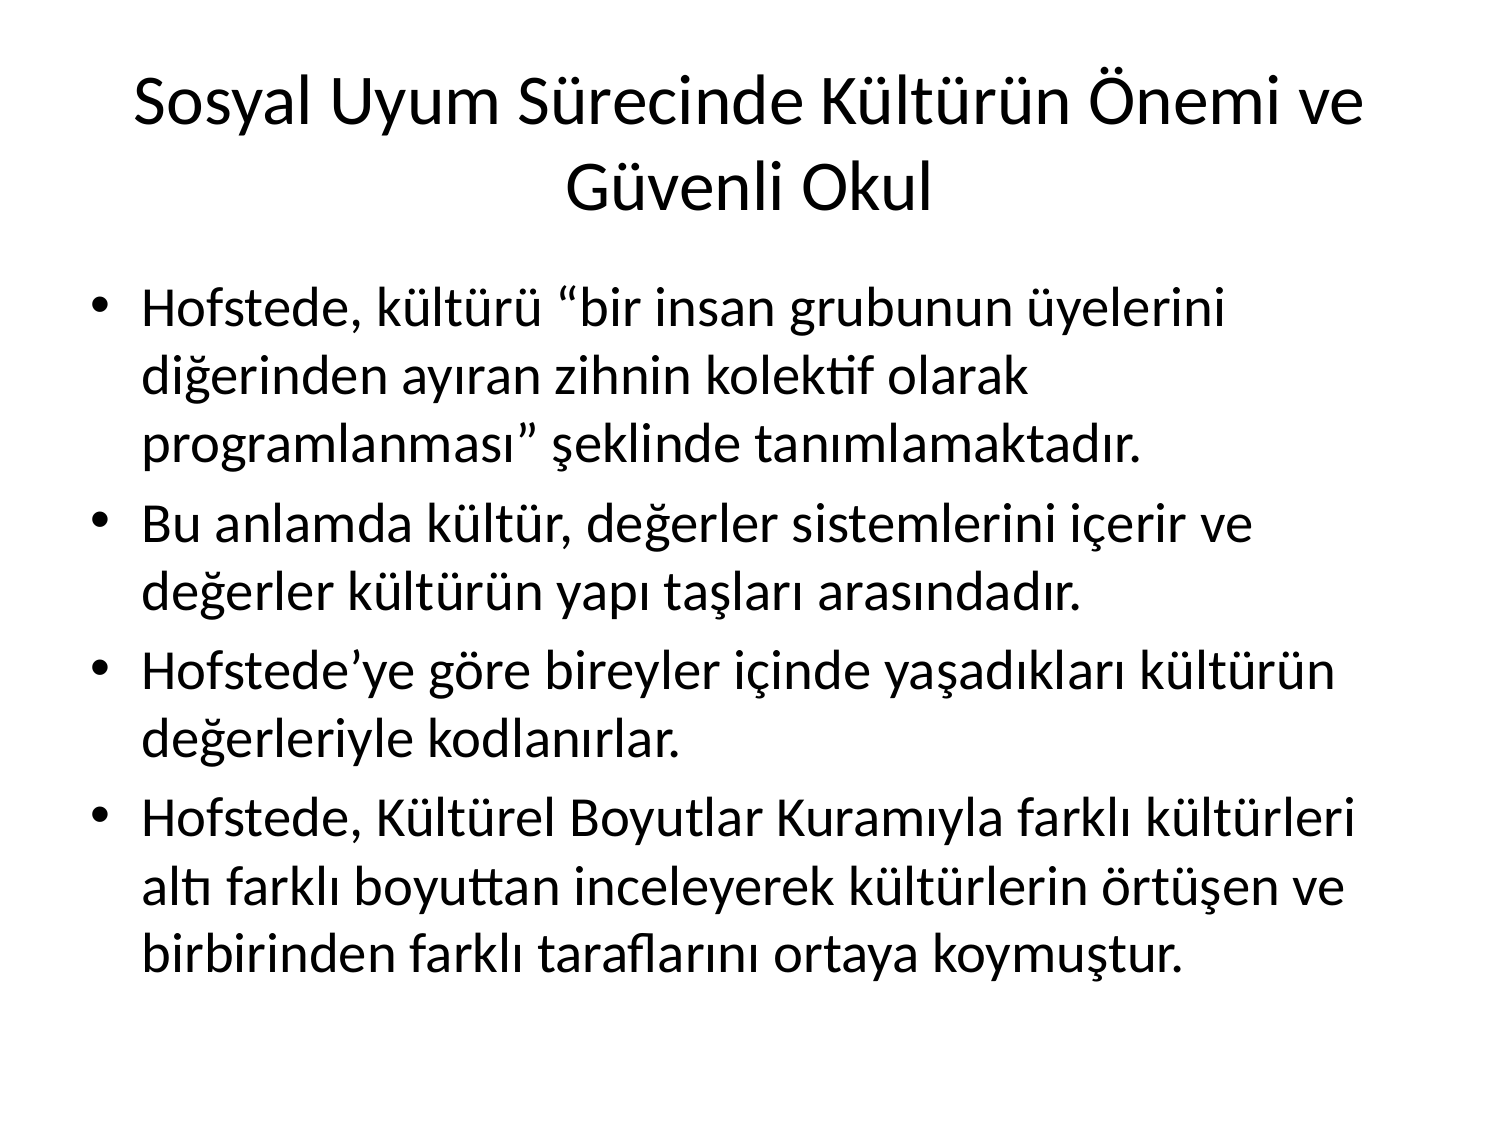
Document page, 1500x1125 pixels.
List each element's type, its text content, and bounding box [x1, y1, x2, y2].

list Hofstede, kültürü “bir insan grubunun üyelerini diğerinden ayıran zihnin kolektif olarak programlanması” şeklinde tanımlamaktadır. Bu anlamda kültür, değerler sistemlerini içerir ve değerler kültürün yapı taşları arasındadır. Hofstede’ye göre bireyler içinde yaşadıkları kültürün değerleriyle kodlanırlar. Hofstede, Kültürel Boyutlar Kuramıyla farklı kültürleri altı farklı boyuttan inceleyerek kültürlerin örtüşen ve birbirinden farklı taraflarını ortaya koymuştur. [75, 262, 1425, 1005]
title Sosyal Uyum Sürecinde Kültürün Önemi ve Güvenli Okul [75, 45, 1425, 233]
